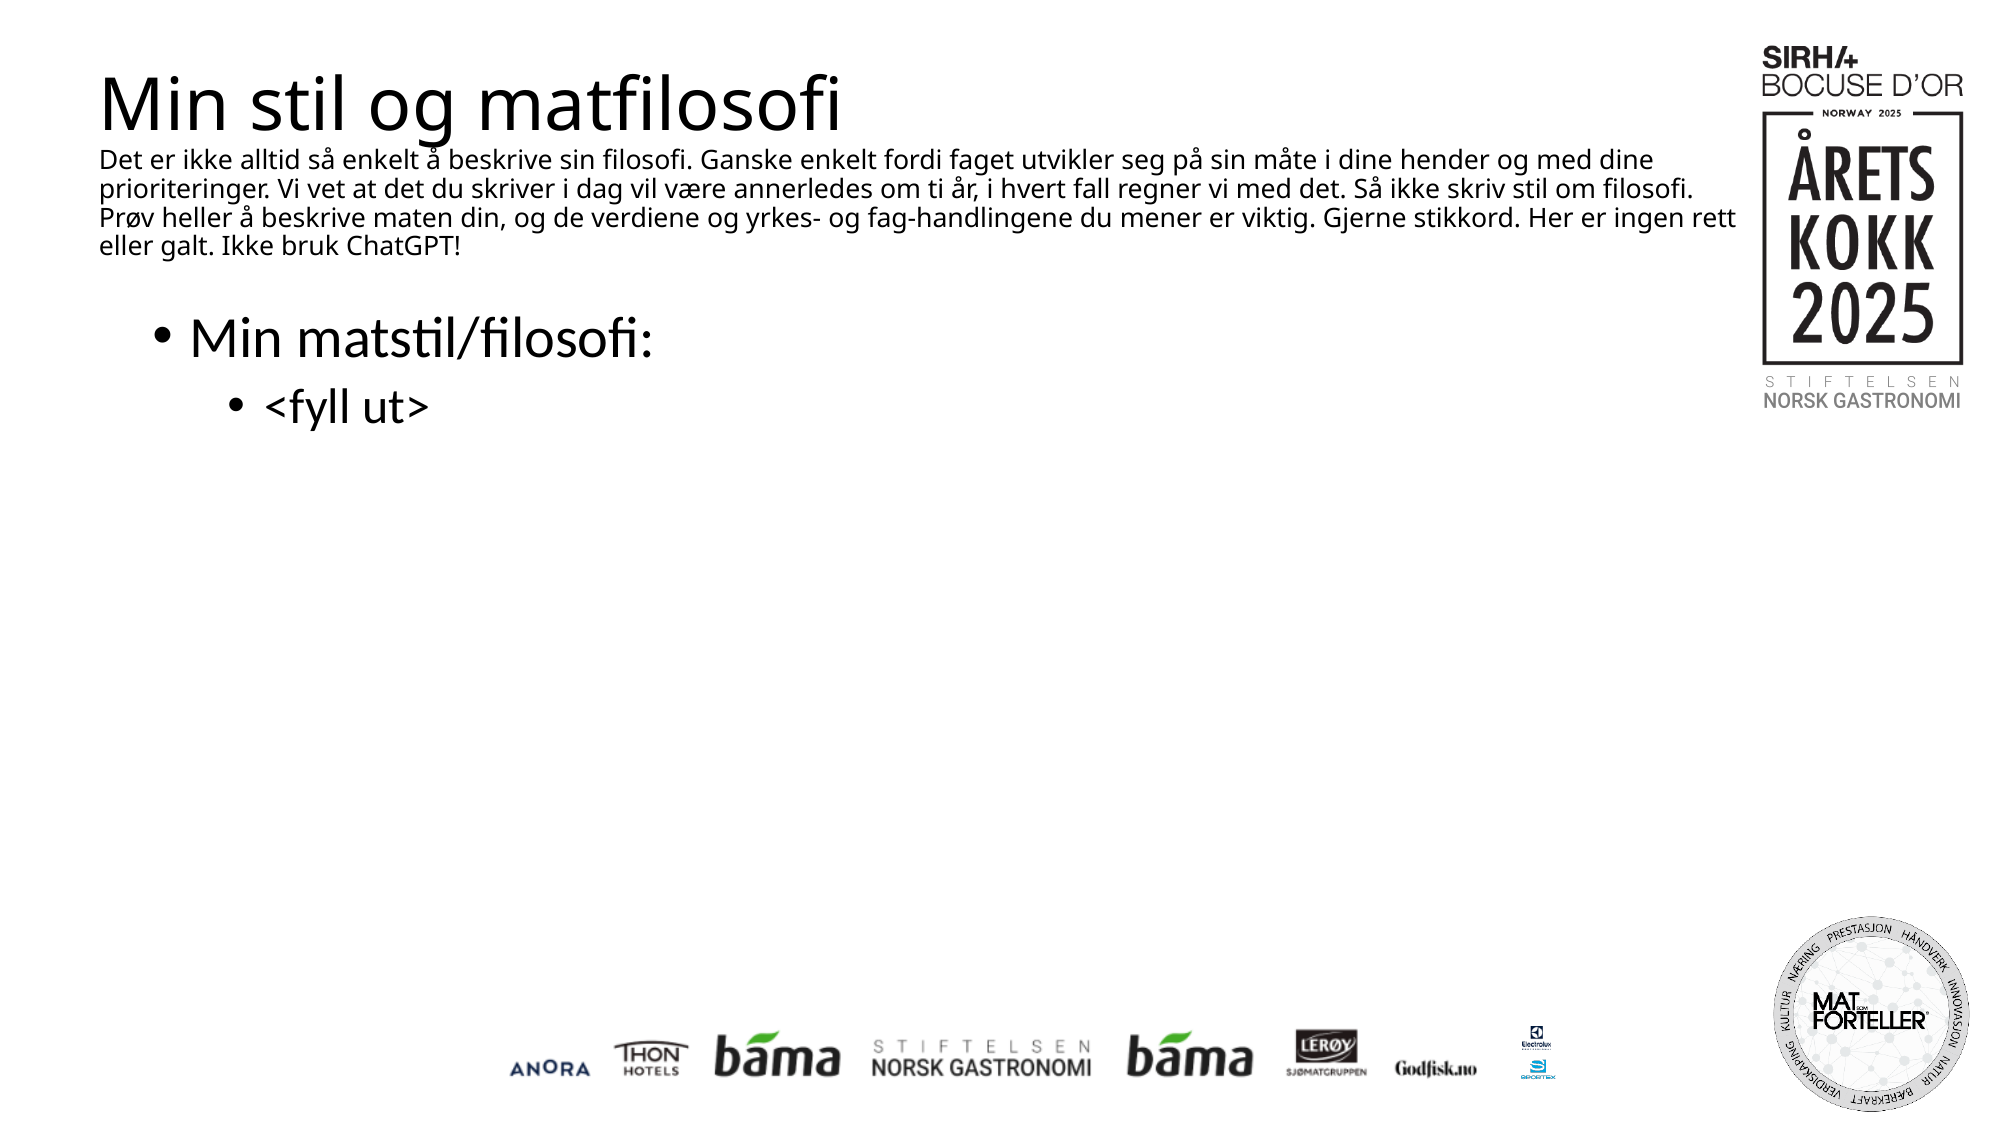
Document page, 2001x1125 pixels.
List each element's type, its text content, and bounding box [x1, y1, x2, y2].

list Min matstil/filosofi: <fyll ut> [137, 299, 1863, 1014]
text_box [1745, 35, 1979, 422]
title Min stil og matfilosofi Det er ikke alltid så enkelt å beskrive sin filosofi. Ganske enkelt fordi faget utvikler seg på sin måte i dine hender og med dine prioriteringer. Vi vet at det du skriver i dag vil være annerledes om ti år, i hvert fall regner vi med det. Så ikke skriv stil om filosofi. Prøv heller å beskrive maten din, og de verdiene og yrkes- og fag-handlingene du mener er viktig. Gjerne stikkord. Her er ingen rett eller galt. Ikke bruk ChatGPT! [84, 59, 1745, 270]
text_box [468, 1001, 1557, 1108]
picture [1759, 897, 1983, 1125]
